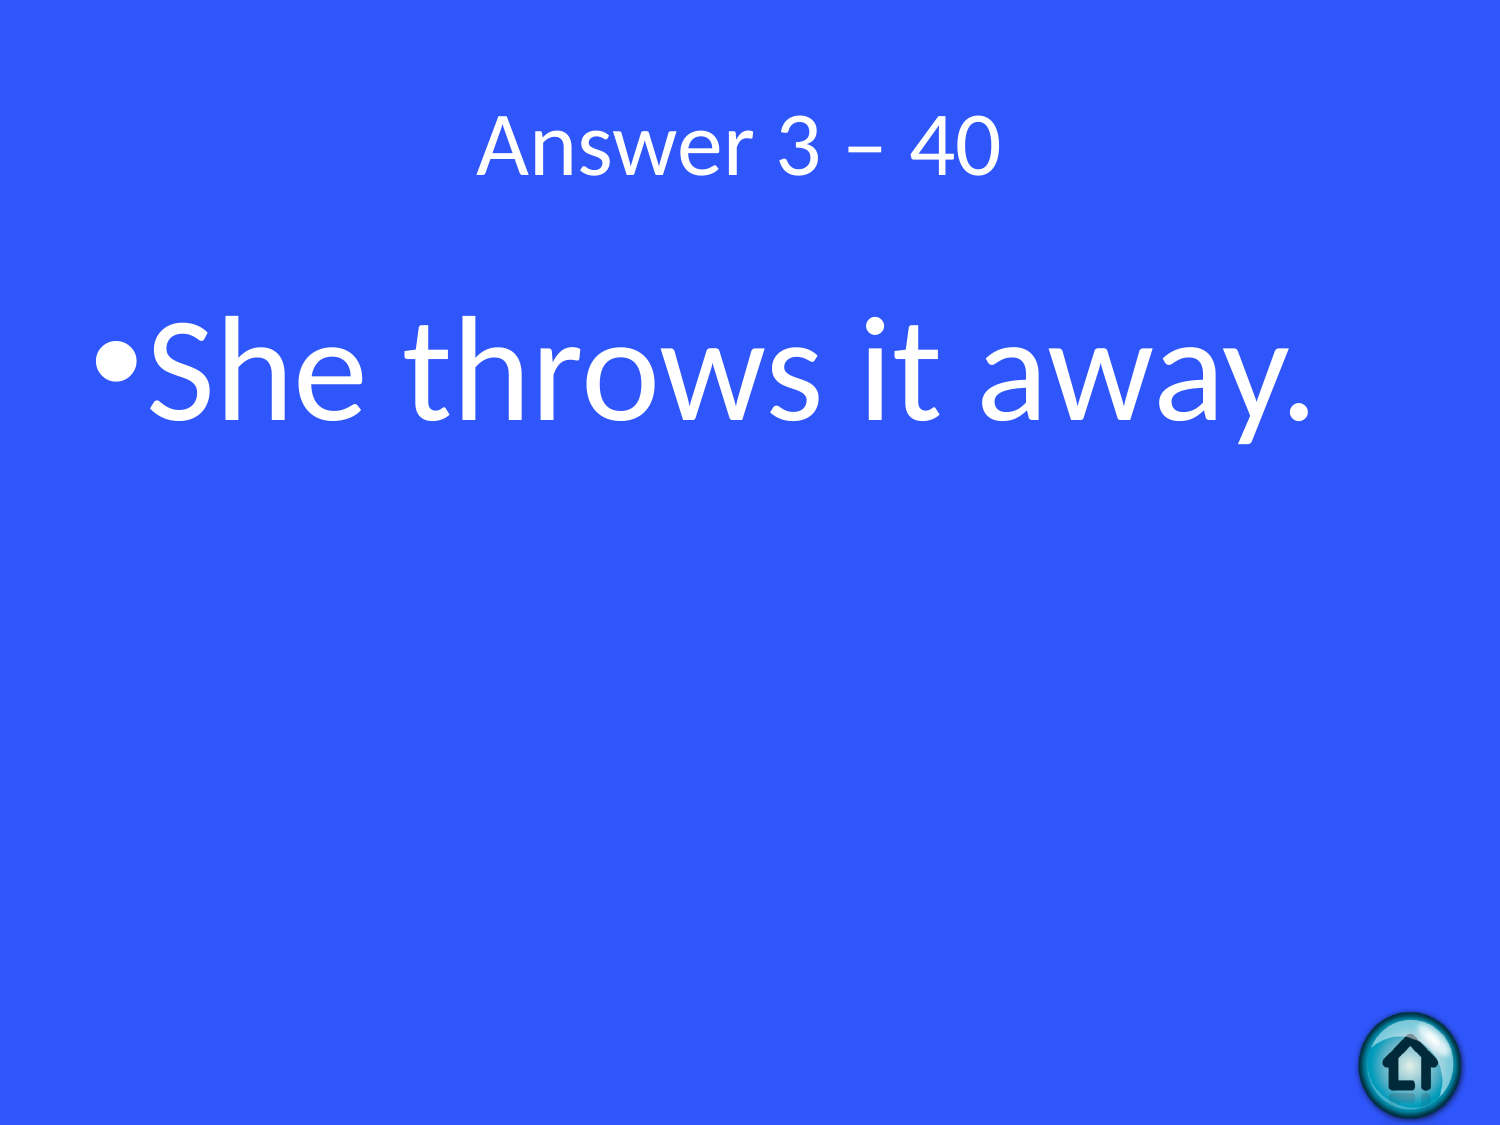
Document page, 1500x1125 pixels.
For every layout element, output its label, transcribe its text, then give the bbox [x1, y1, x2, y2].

title Answer 3 – 40 [75, 45, 1425, 233]
picture [1349, 1006, 1469, 1125]
list She throws it away. [75, 262, 1425, 1005]
